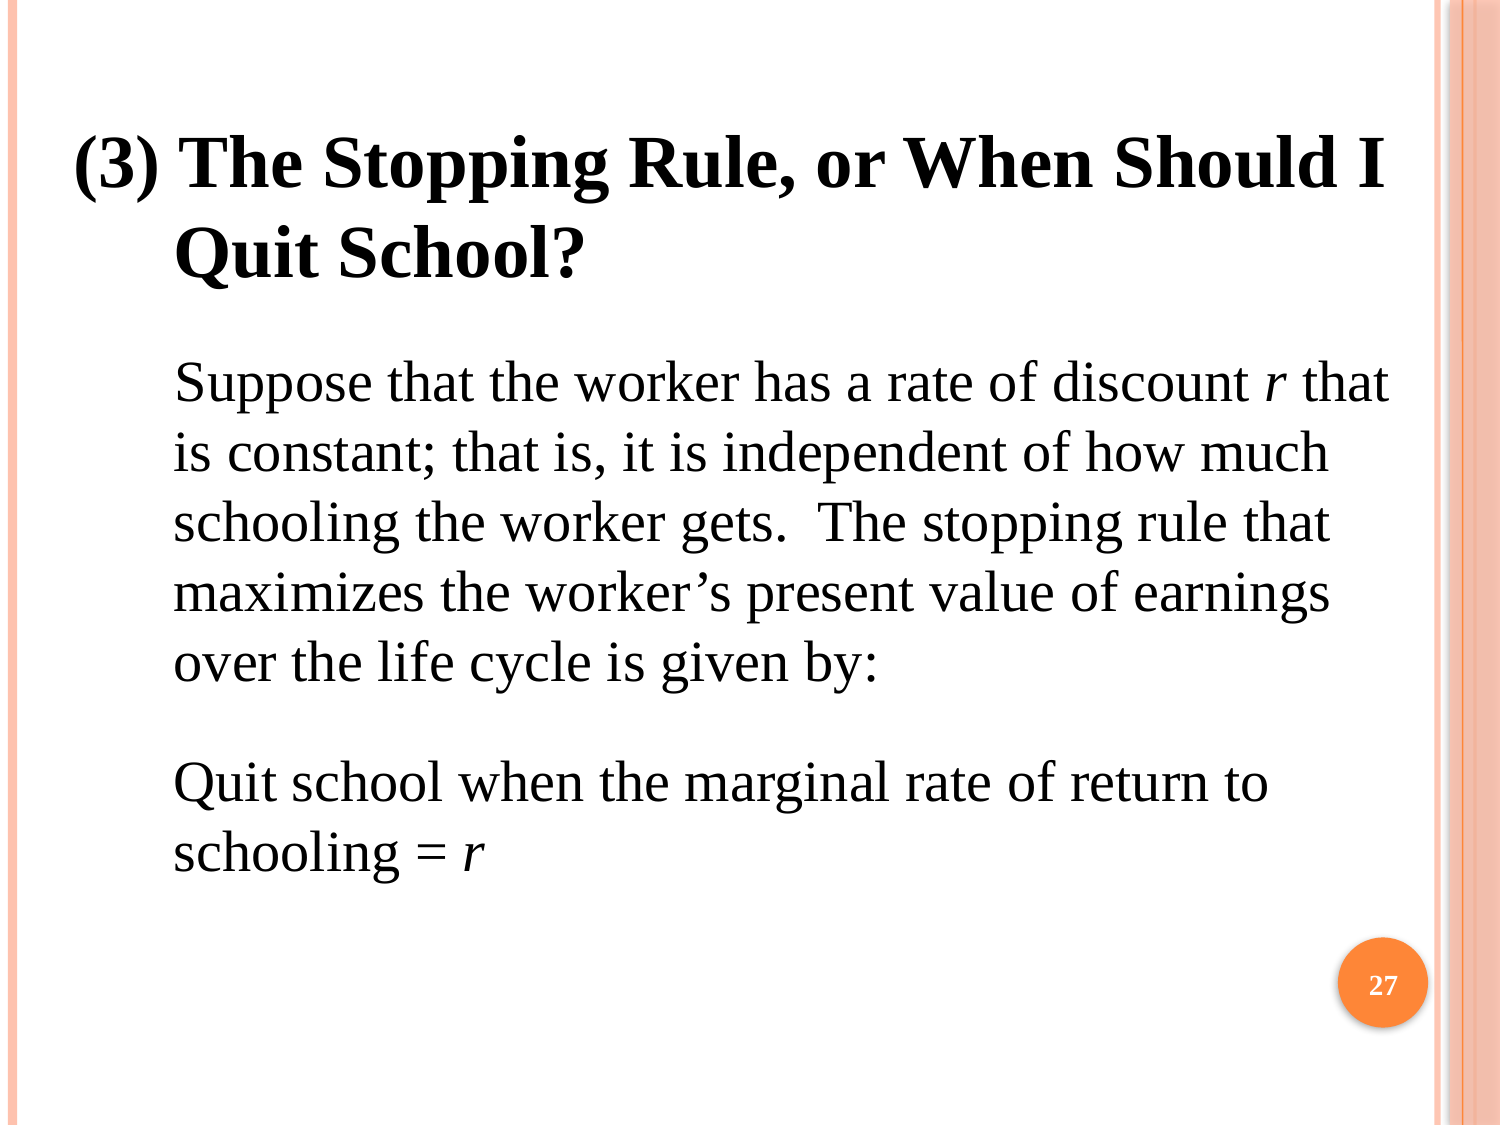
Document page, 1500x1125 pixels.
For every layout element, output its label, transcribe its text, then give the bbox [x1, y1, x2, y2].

list (3) The Stopping Rule, or When Should I Quit School? Suppose that the worker has a rate of discount r that is constant; that is, it is independent of how much schooling the worker gets. The stopping rule that maximizes the worker’s present value of earnings over the life cycle is given by: Quit school when the marginal rate of return to schooling = r [58, 105, 1414, 997]
slide_number 27 [1333, 940, 1434, 1026]
